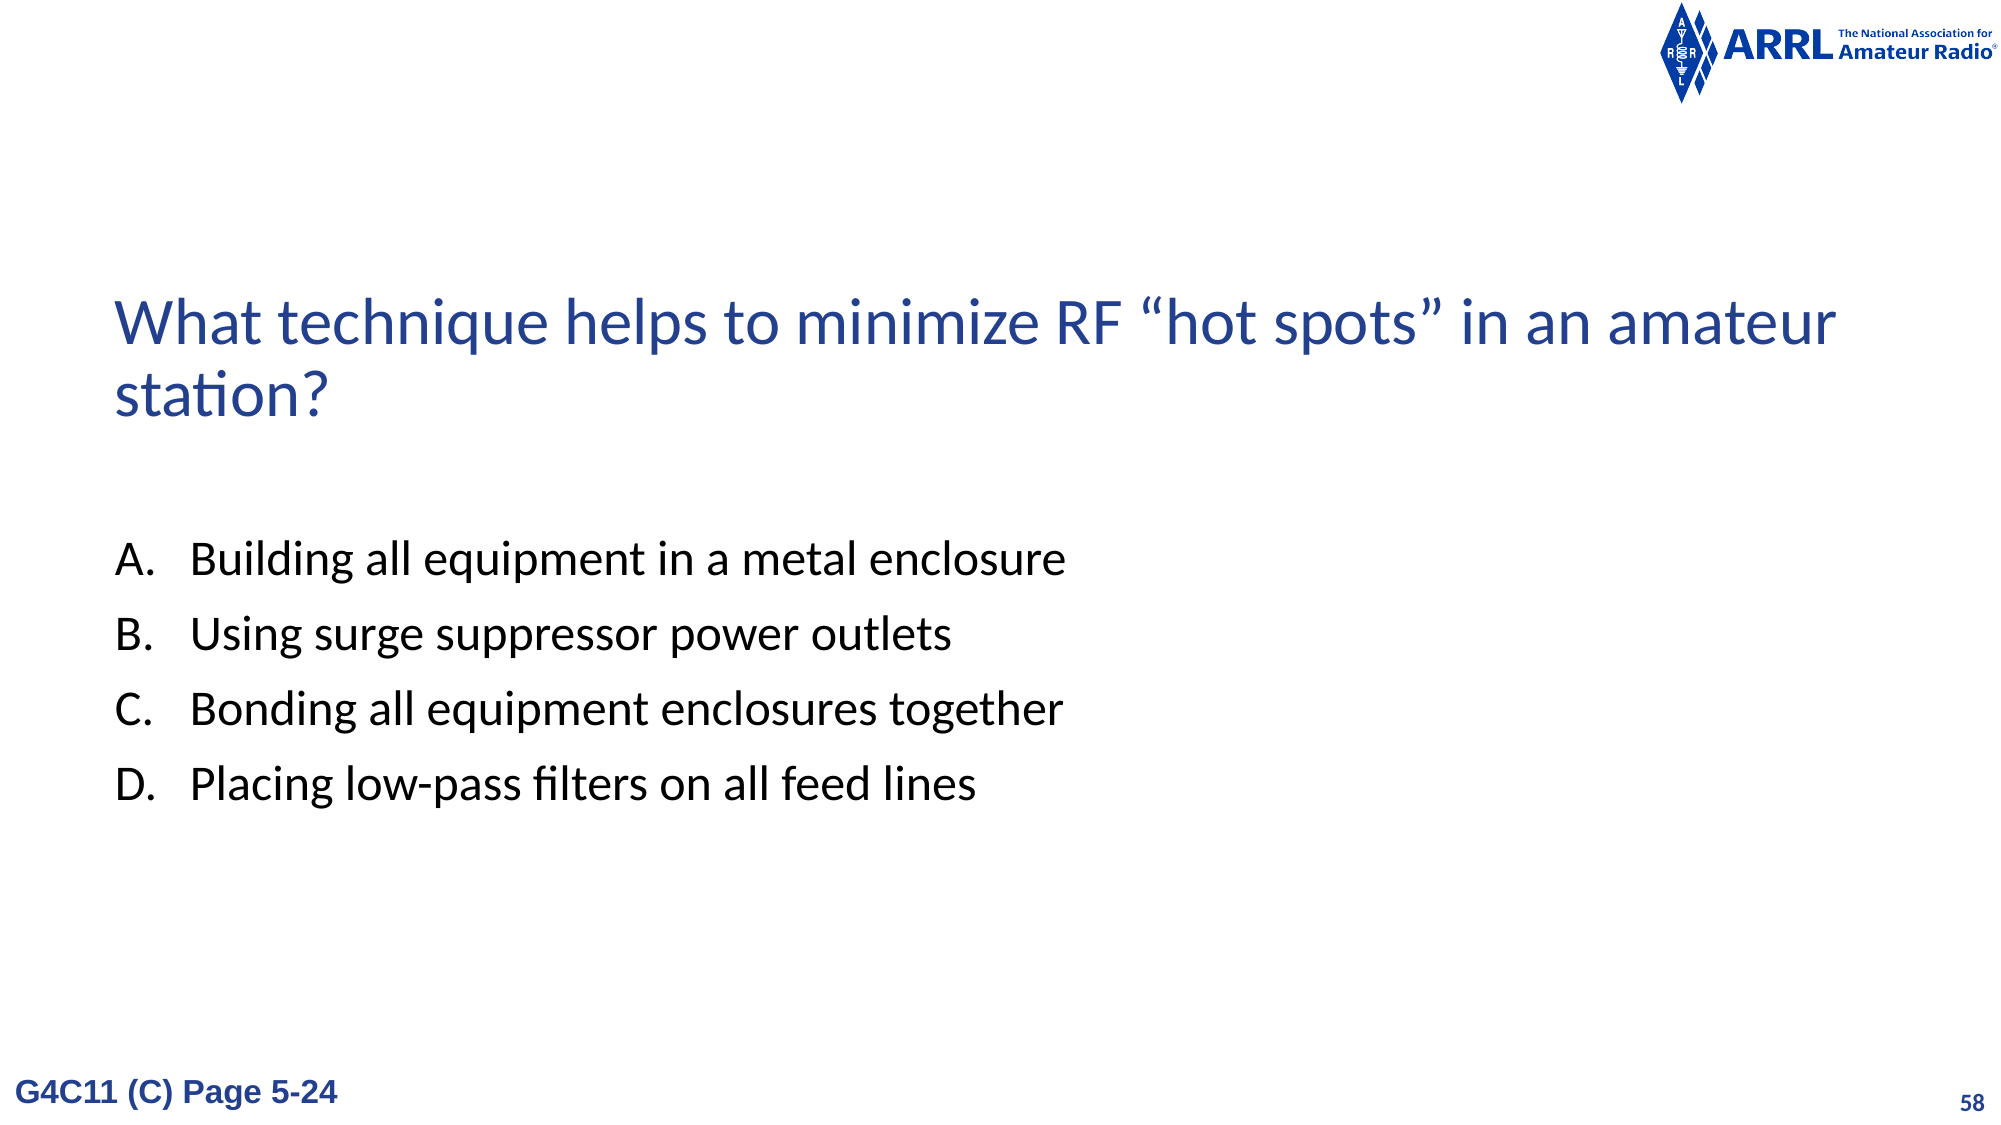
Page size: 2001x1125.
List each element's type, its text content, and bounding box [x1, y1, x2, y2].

title What technique helps to minimize RF “hot spots” in an amateur station? [99, 249, 1900, 468]
list Building all equipment in a metal enclosure Using surge suppressor power outlets Bonding all equipment enclosures together Placing low-pass filters on all feed lines [99, 525, 1900, 1005]
text_box 58 [1899, 1079, 2000, 1125]
picture [1658, 0, 1999, 106]
text_box G4C11 (C) Page 5-24 [0, 1062, 1313, 1118]
